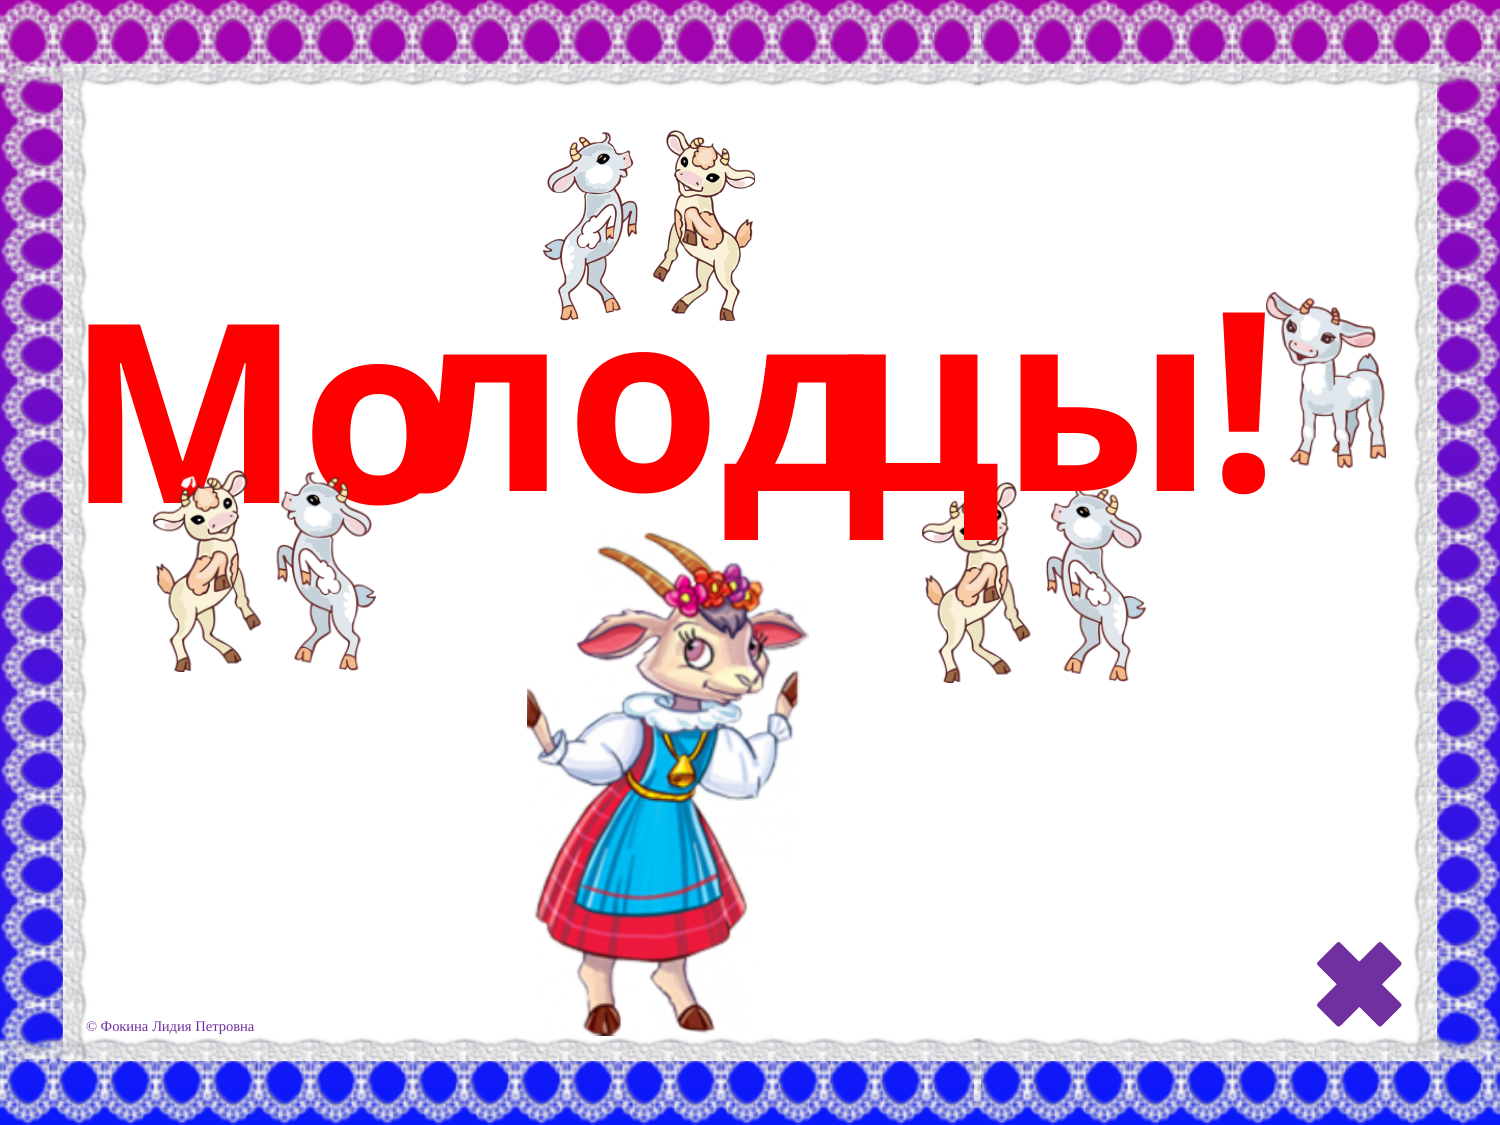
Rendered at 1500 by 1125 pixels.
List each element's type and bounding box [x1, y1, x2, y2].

picture [1, 67, 89, 1058]
text_box [445, 128, 849, 553]
picture [0, 0, 1500, 1125]
text_box [852, 234, 1192, 684]
text_box [1317, 942, 1402, 1027]
text_box [82, 245, 441, 672]
text_box [1195, 234, 1386, 553]
